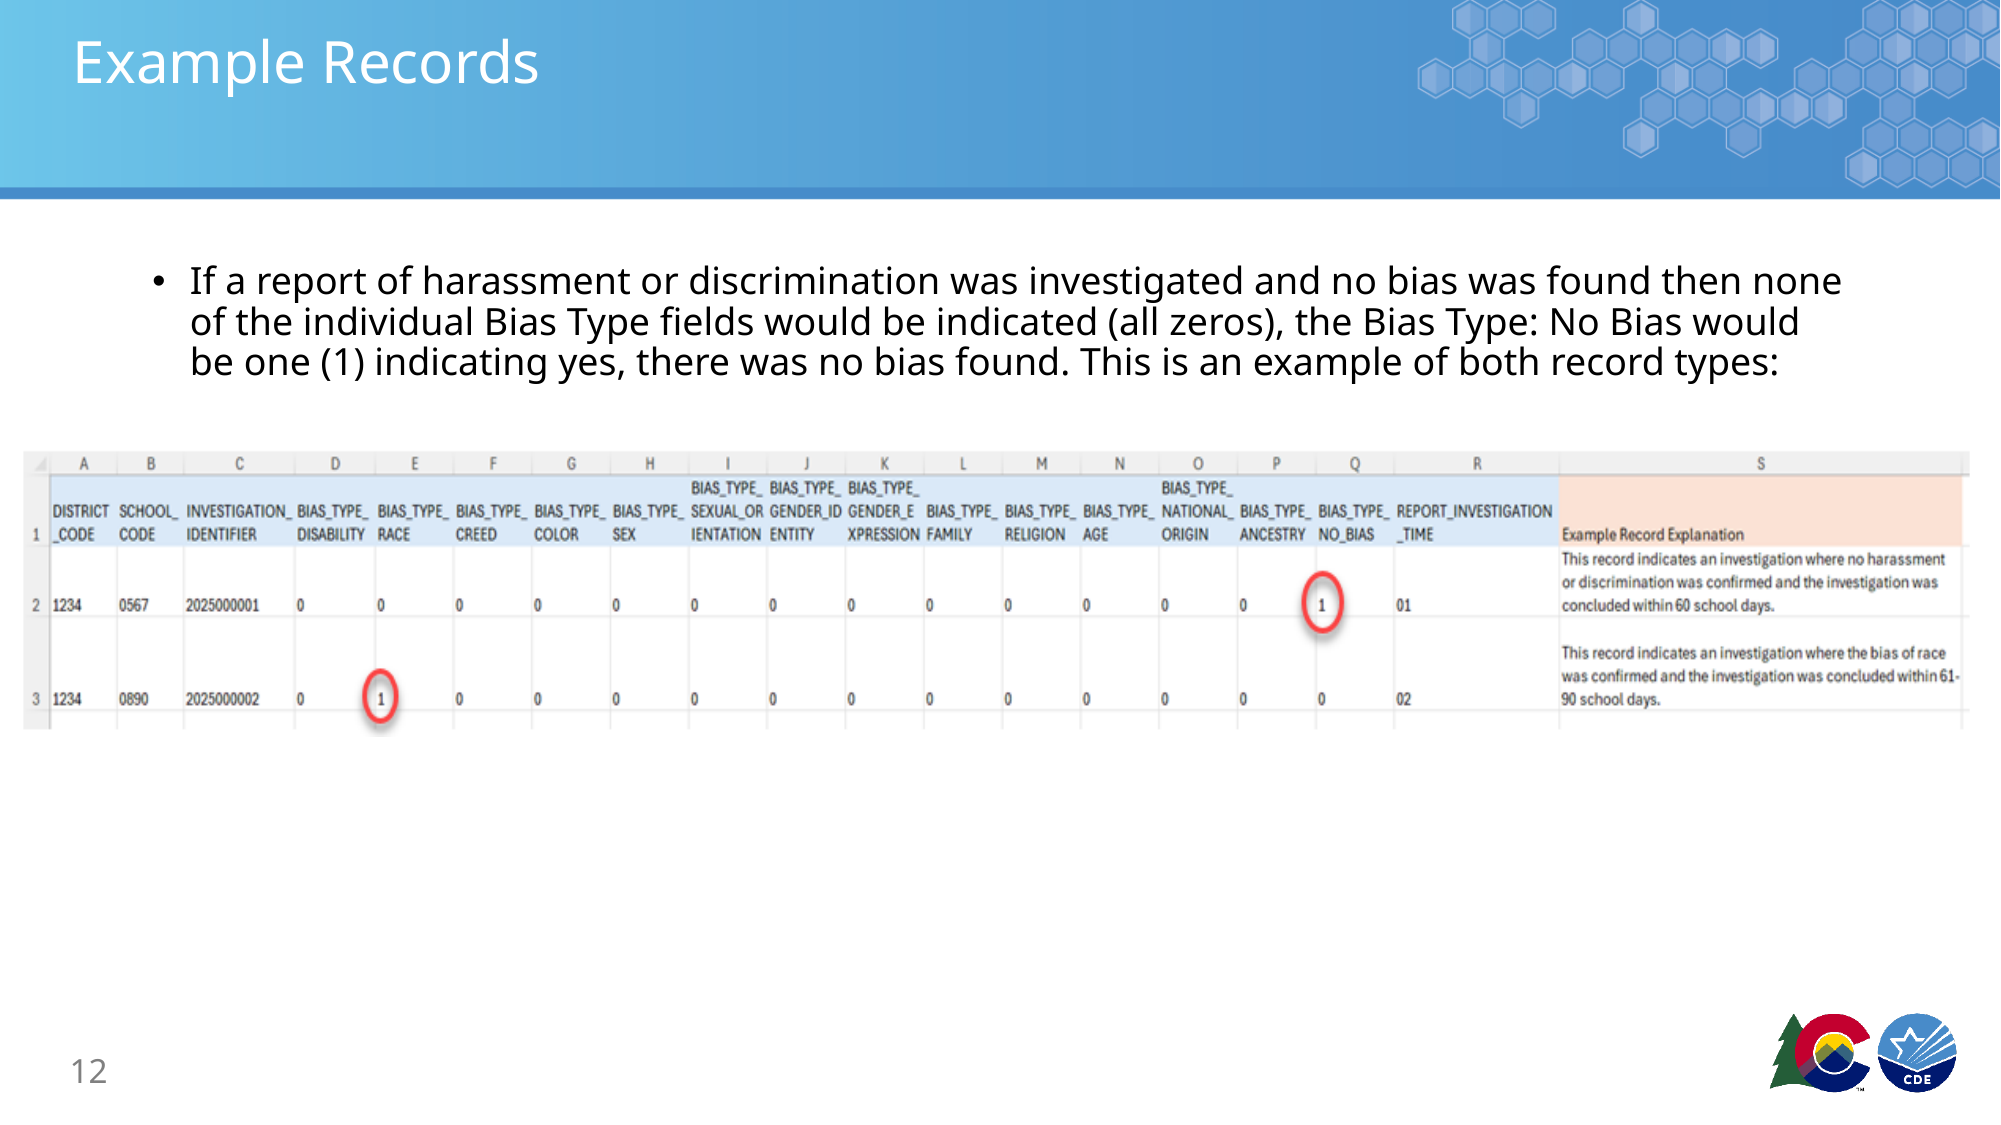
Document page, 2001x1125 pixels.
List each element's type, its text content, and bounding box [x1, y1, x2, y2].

picture [19, 448, 1981, 737]
title Example Records [72, 33, 1396, 182]
picture [1768, 1012, 1957, 1093]
slide_number 12 [54, 1042, 505, 1103]
list If a report of harassment or discrimination was investigated and no bias was found then none of the individual Bias Type fields would be indicated (all zeros), the Bias Type: No Bias would be one (1) indicating yes, there was no bias found. This is an example of both record types: [137, 254, 1863, 448]
picture [0, 0, 2000, 200]
